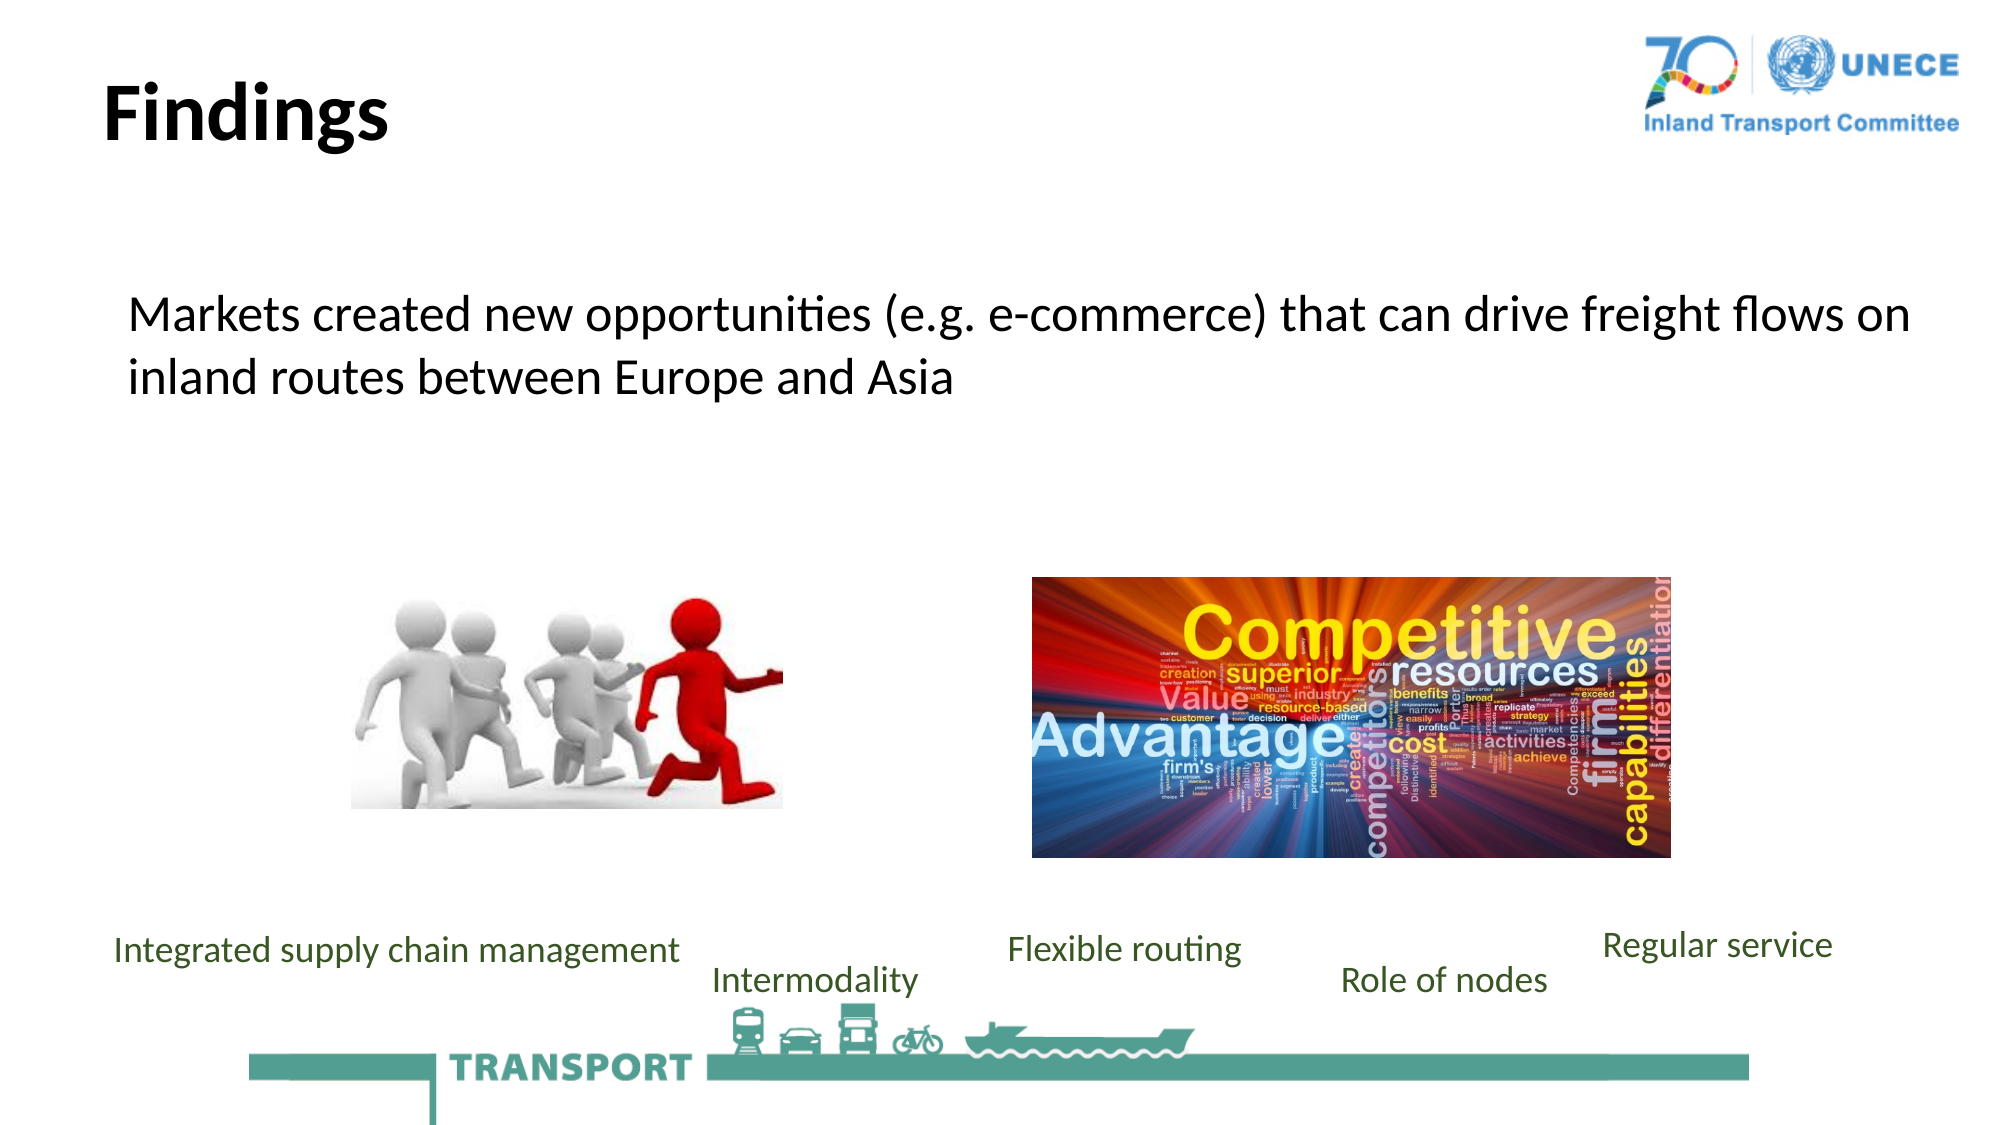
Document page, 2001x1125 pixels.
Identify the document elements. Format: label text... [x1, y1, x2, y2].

text_box Intermodality [697, 947, 934, 1008]
picture [351, 596, 783, 809]
text_box Markets created new opportunities (e.g. e-commerce) that can drive freight flows on inland routes between Europe and Asia [112, 272, 1940, 502]
picture [1645, 35, 1959, 135]
text_box Flexible routing [992, 916, 1258, 977]
text_box Findings [88, 50, 1319, 225]
text_box Regular service [1587, 912, 1849, 972]
text_box Integrated supply chain management [98, 917, 696, 978]
picture [1032, 577, 1671, 858]
picture [249, 987, 1749, 1125]
text_box Role of nodes [1326, 947, 1564, 1008]
